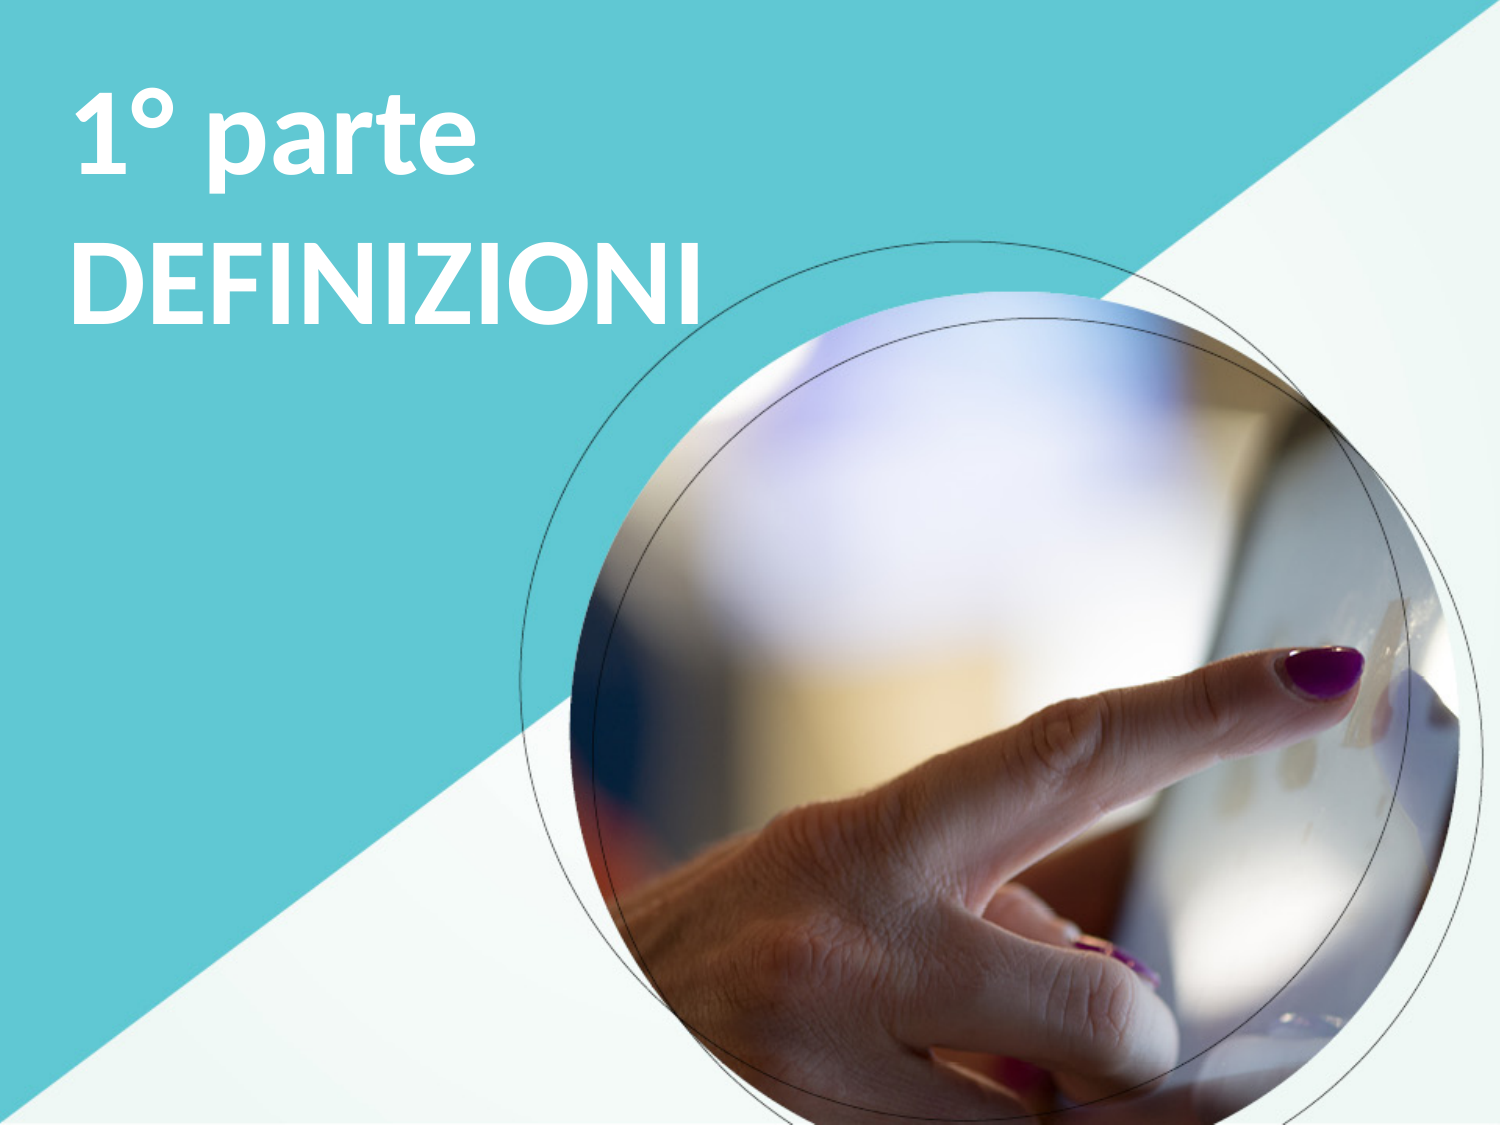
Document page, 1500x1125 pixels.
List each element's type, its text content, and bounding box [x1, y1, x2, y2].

text_box 1° parte DEFINIZIONI [53, 42, 798, 358]
picture [0, 0, 1500, 1125]
